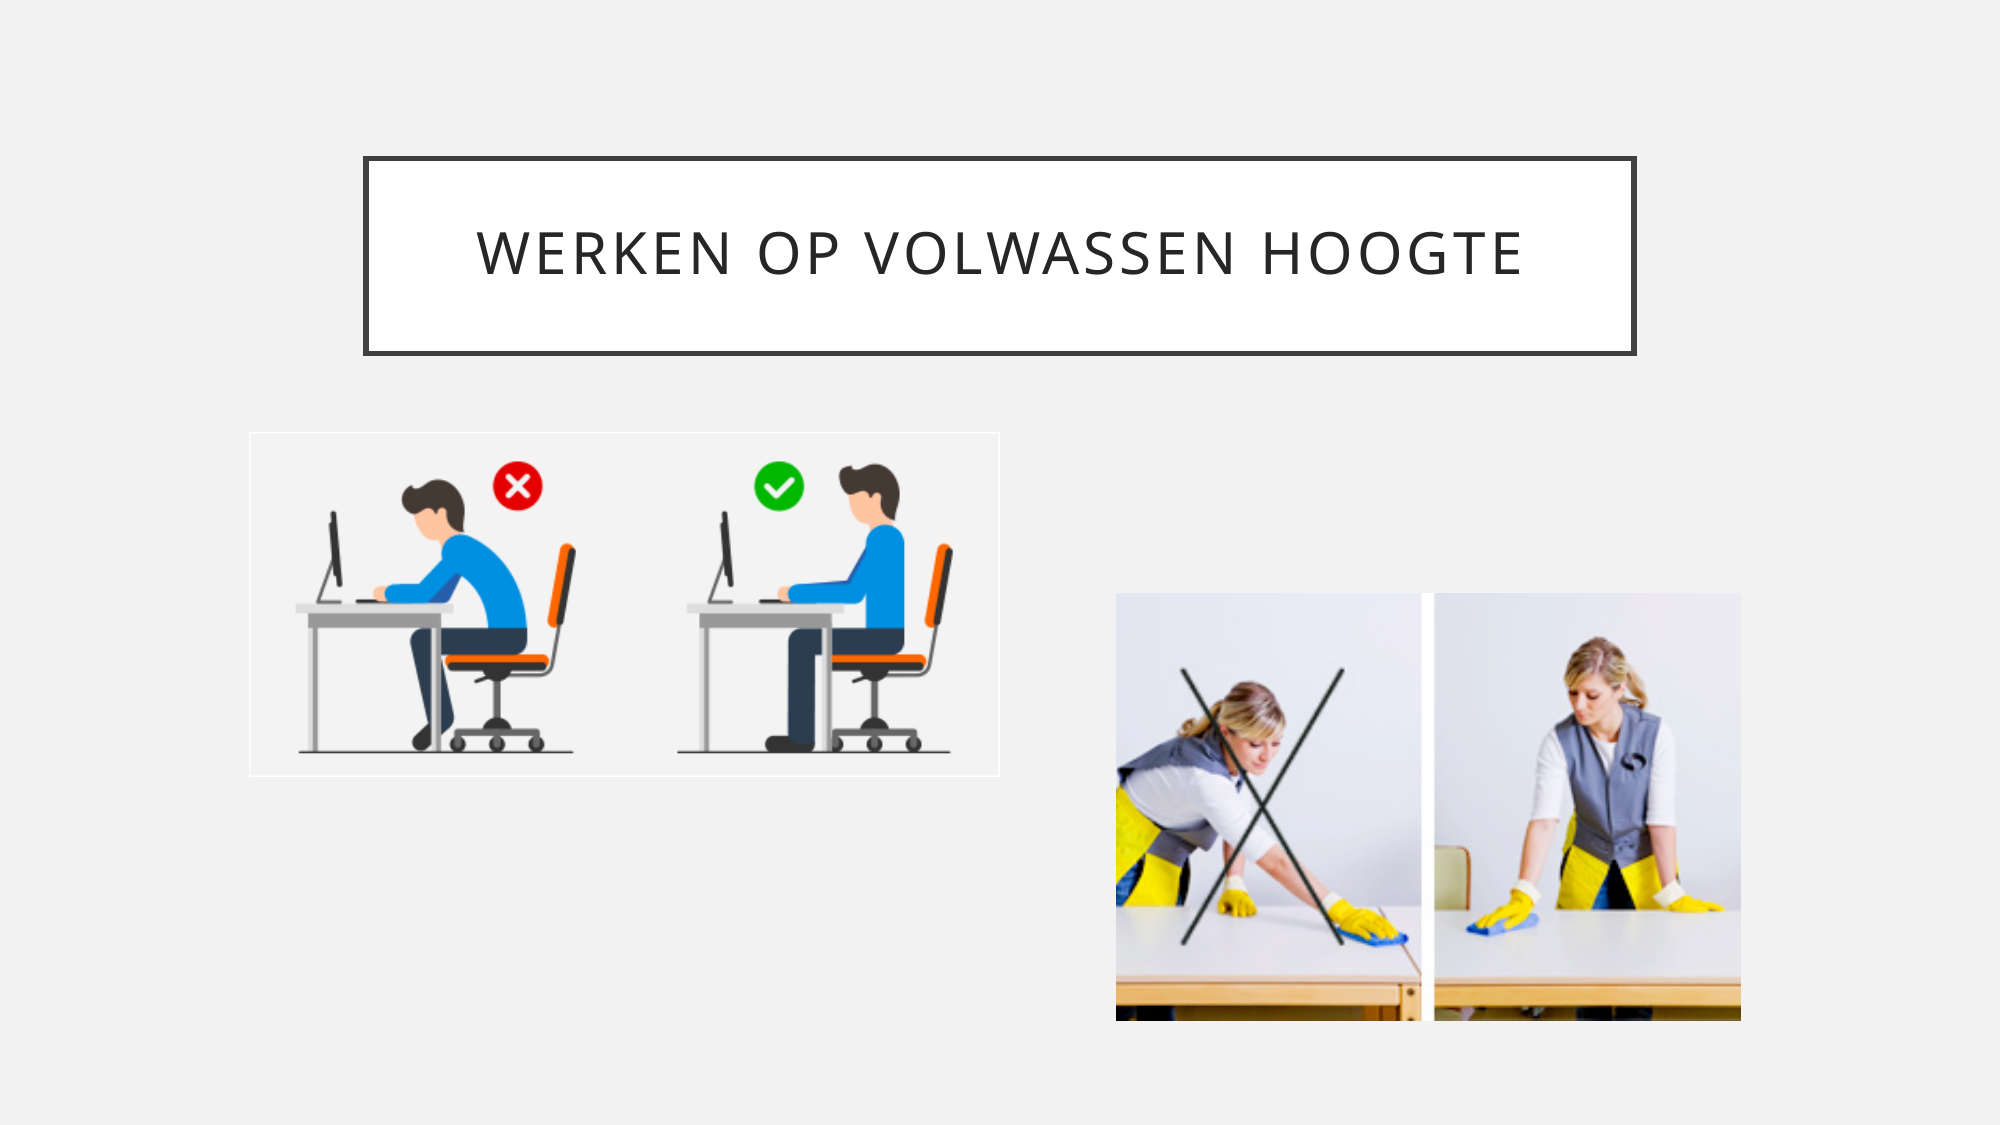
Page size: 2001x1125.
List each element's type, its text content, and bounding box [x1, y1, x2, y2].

title Werken op volwassen hoogte [363, 156, 1637, 356]
picture [1115, 593, 1741, 1021]
picture [249, 432, 1000, 777]
